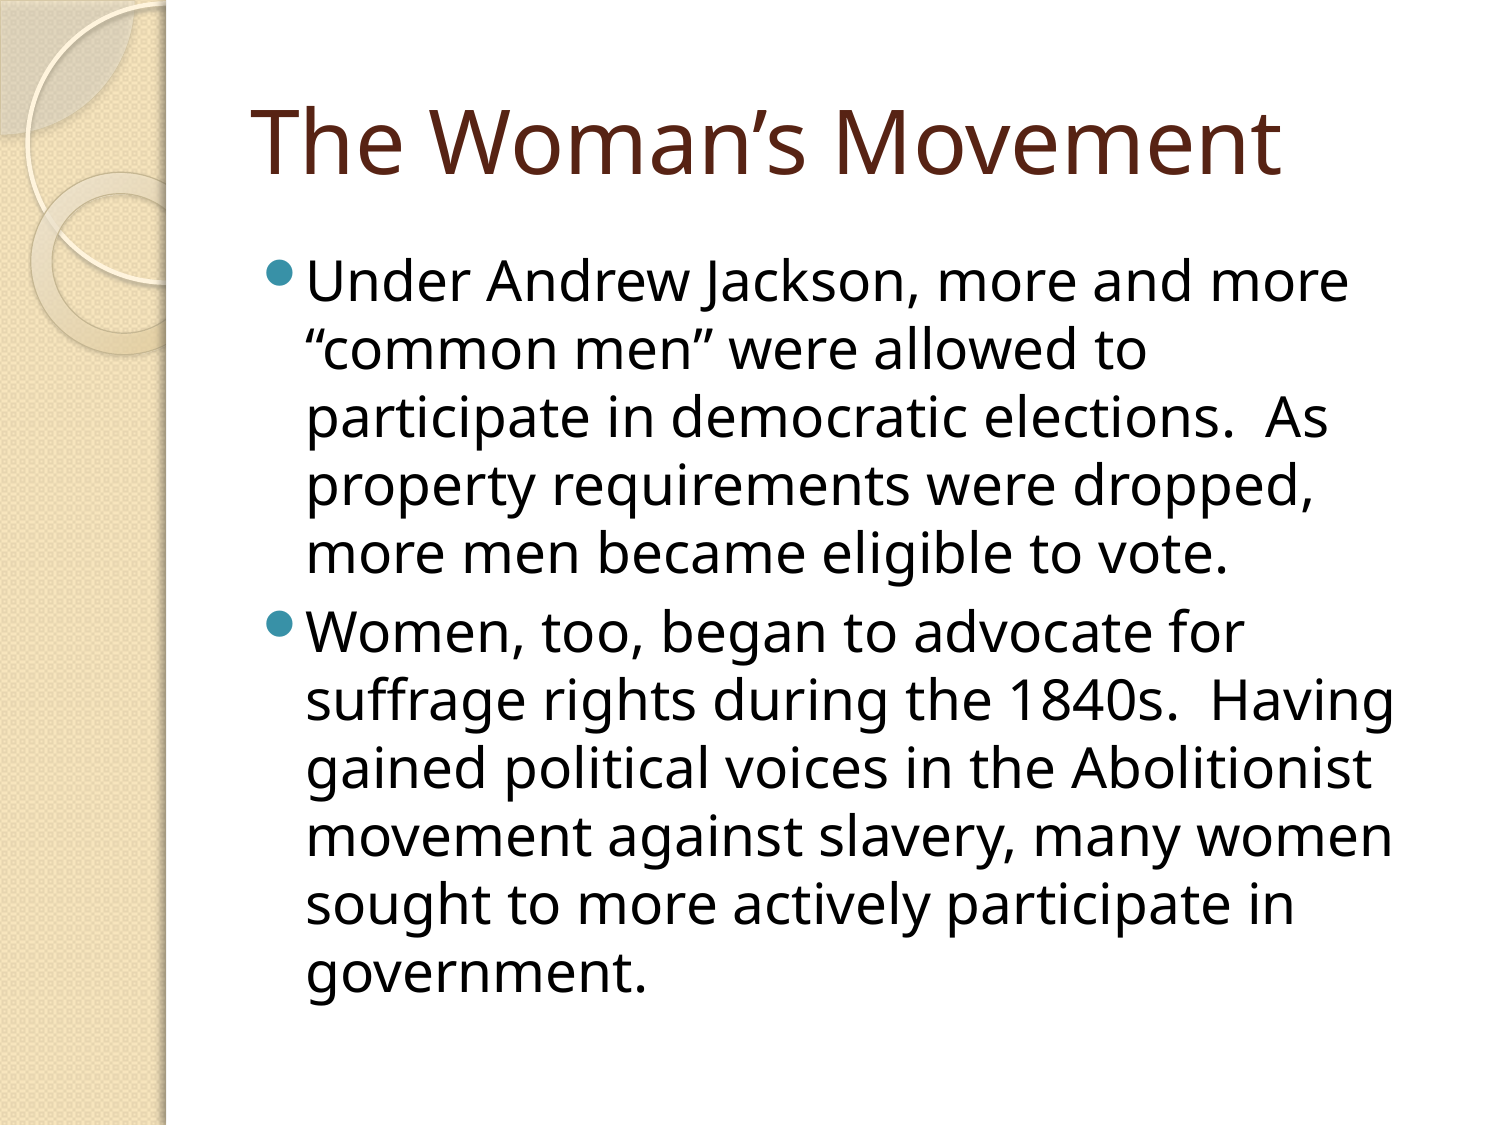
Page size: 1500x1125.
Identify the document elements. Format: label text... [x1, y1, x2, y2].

title The Woman’s Movement [235, 45, 1466, 233]
list Under Andrew Jackson, more and more “common men” were allowed to participate in democratic elections. As property requirements were dropped, more men became eligible to vote. Women, too, began to advocate for suffrage rights during the 1840s. Having gained political voices in the Abolitionist movement against slavery, many women sought to more actively participate in government. [235, 237, 1466, 1025]
